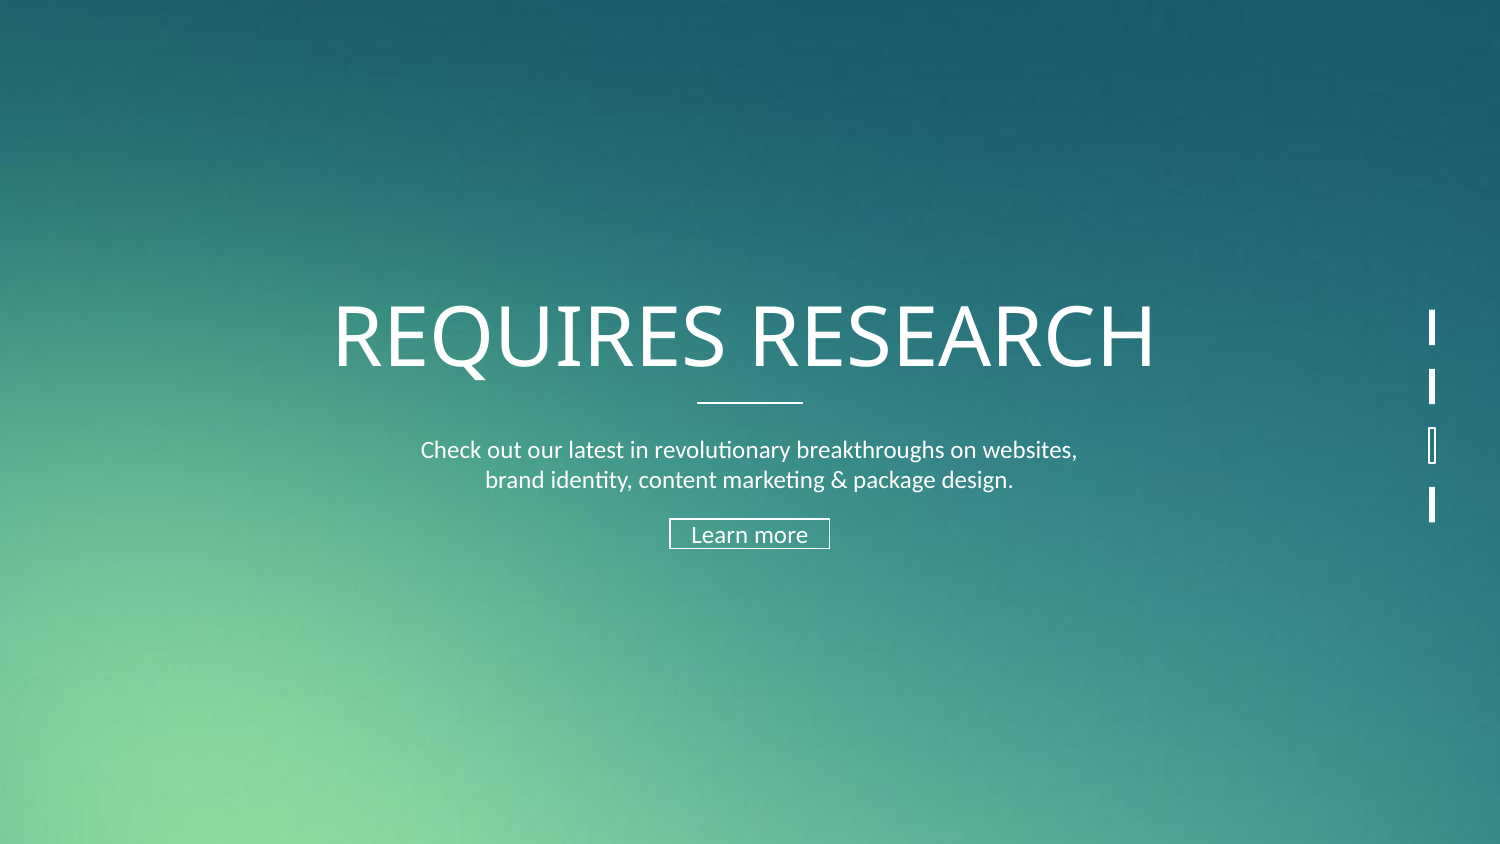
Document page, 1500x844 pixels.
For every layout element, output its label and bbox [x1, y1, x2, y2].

text_box [669, 510, 830, 557]
picture [0, 0, 1500, 844]
